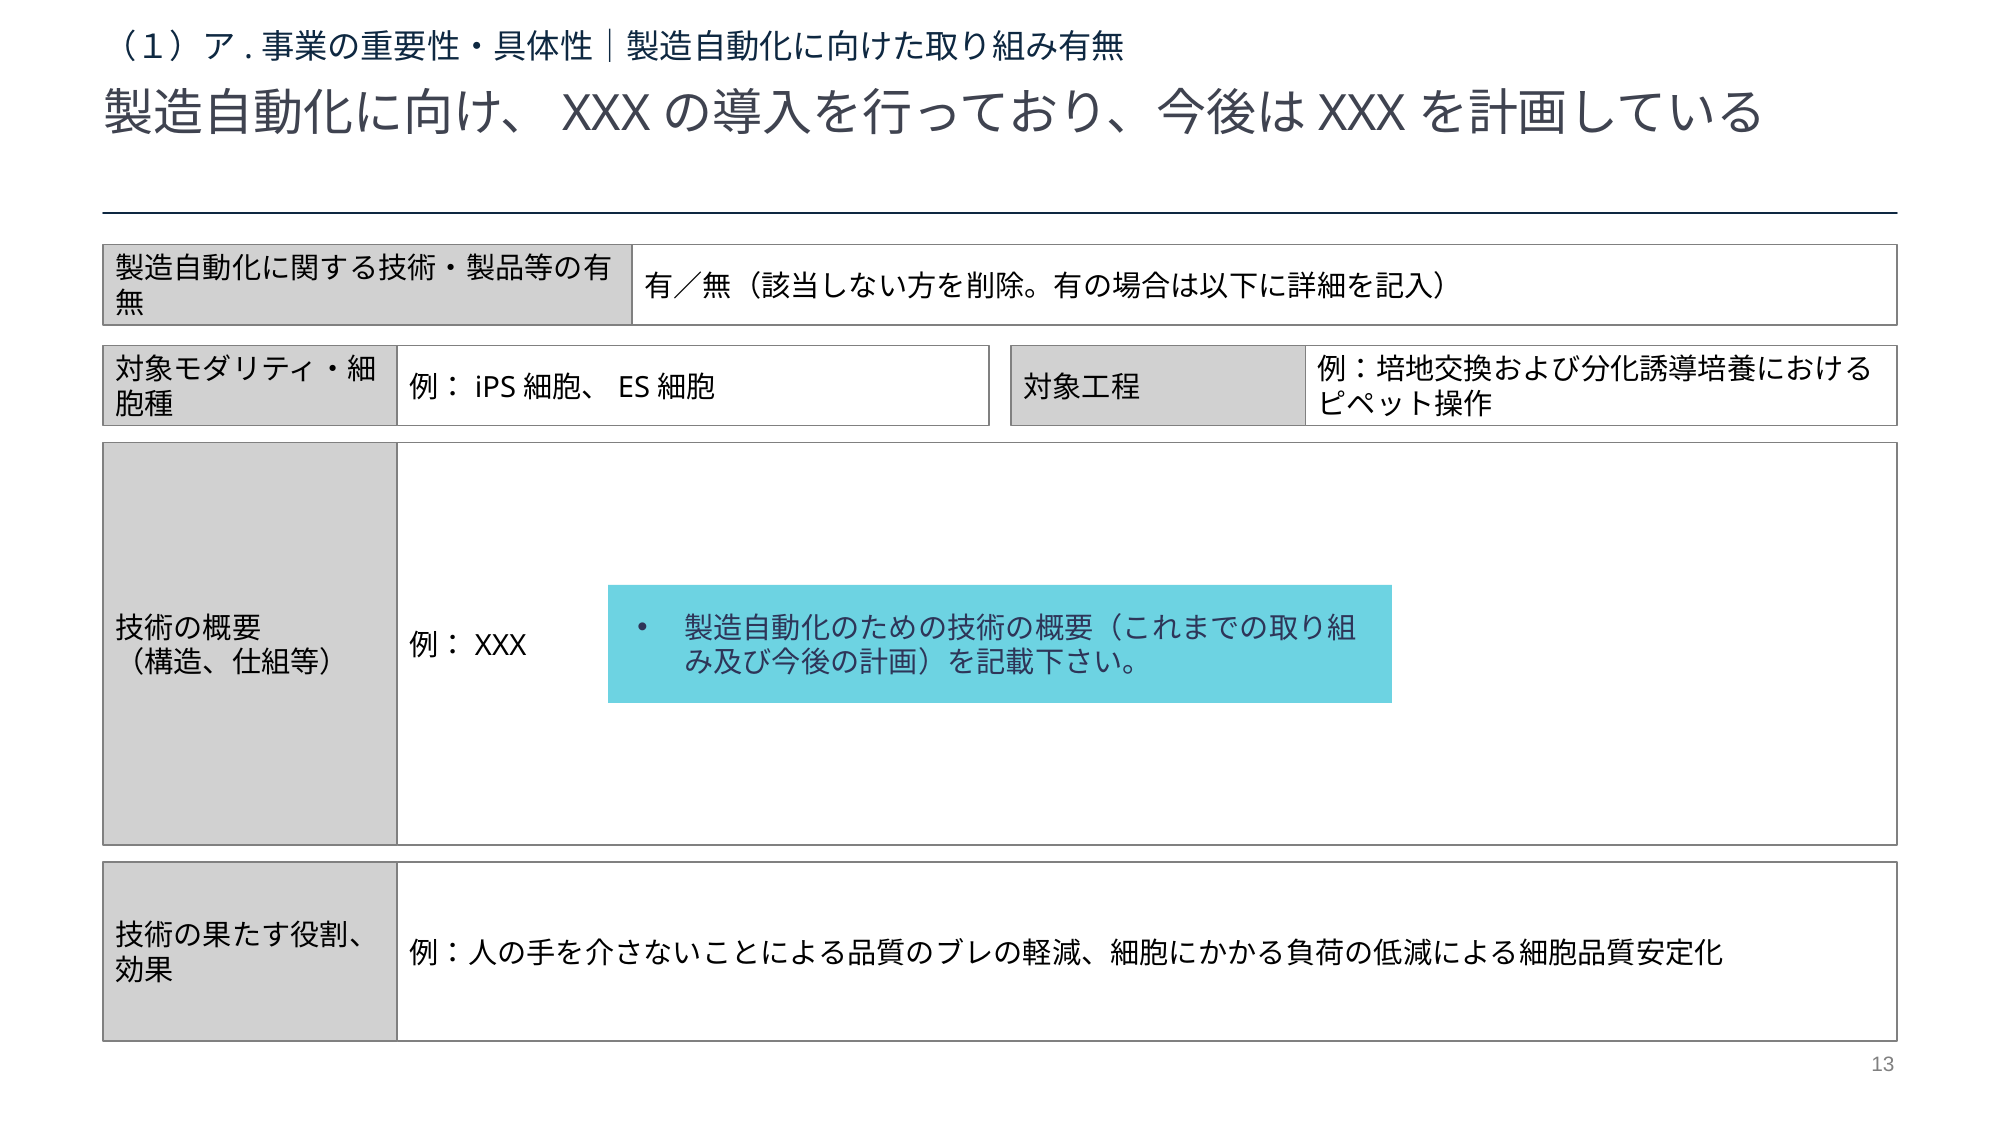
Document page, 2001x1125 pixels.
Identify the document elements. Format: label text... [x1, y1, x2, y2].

text_box 例：XXX [396, 441, 1898, 846]
text_box 製造自動化に関する技術・製品等の有無 [102, 244, 631, 326]
text_box 技術の果たす役割、 効果 [102, 861, 396, 1042]
text_box 対象工程 [1010, 344, 1305, 426]
title （１）ア.事業の重要性・具体性｜製造自動化に向けた取り組み有無 [103, 29, 1897, 66]
text_box 対象モダリティ・細胞種 [102, 344, 396, 426]
text_box 製造自動化のための技術の概要（これまでの取り組み及び今後の計画）を記載下さい。 [607, 584, 1393, 704]
text_box 例：iPS細胞、ES細胞 [396, 344, 990, 426]
text_box 技術の概要 （構造、仕組等） [102, 441, 396, 846]
text_box 例：培地交換および分化誘導培養におけるピペット操作 [1305, 344, 1898, 426]
text_box 例：人の手を介さないことによる品質のブレの軽減、細胞にかかる負荷の低減による細胞品質安定化 [396, 861, 1898, 1042]
list 製造自動化に向け、XXXの導入を行っており、今後はXXXを計画している [103, 80, 1897, 204]
text_box 有／無（該当しない方を削除。有の場合は以下に詳細を記入） [631, 244, 1898, 326]
